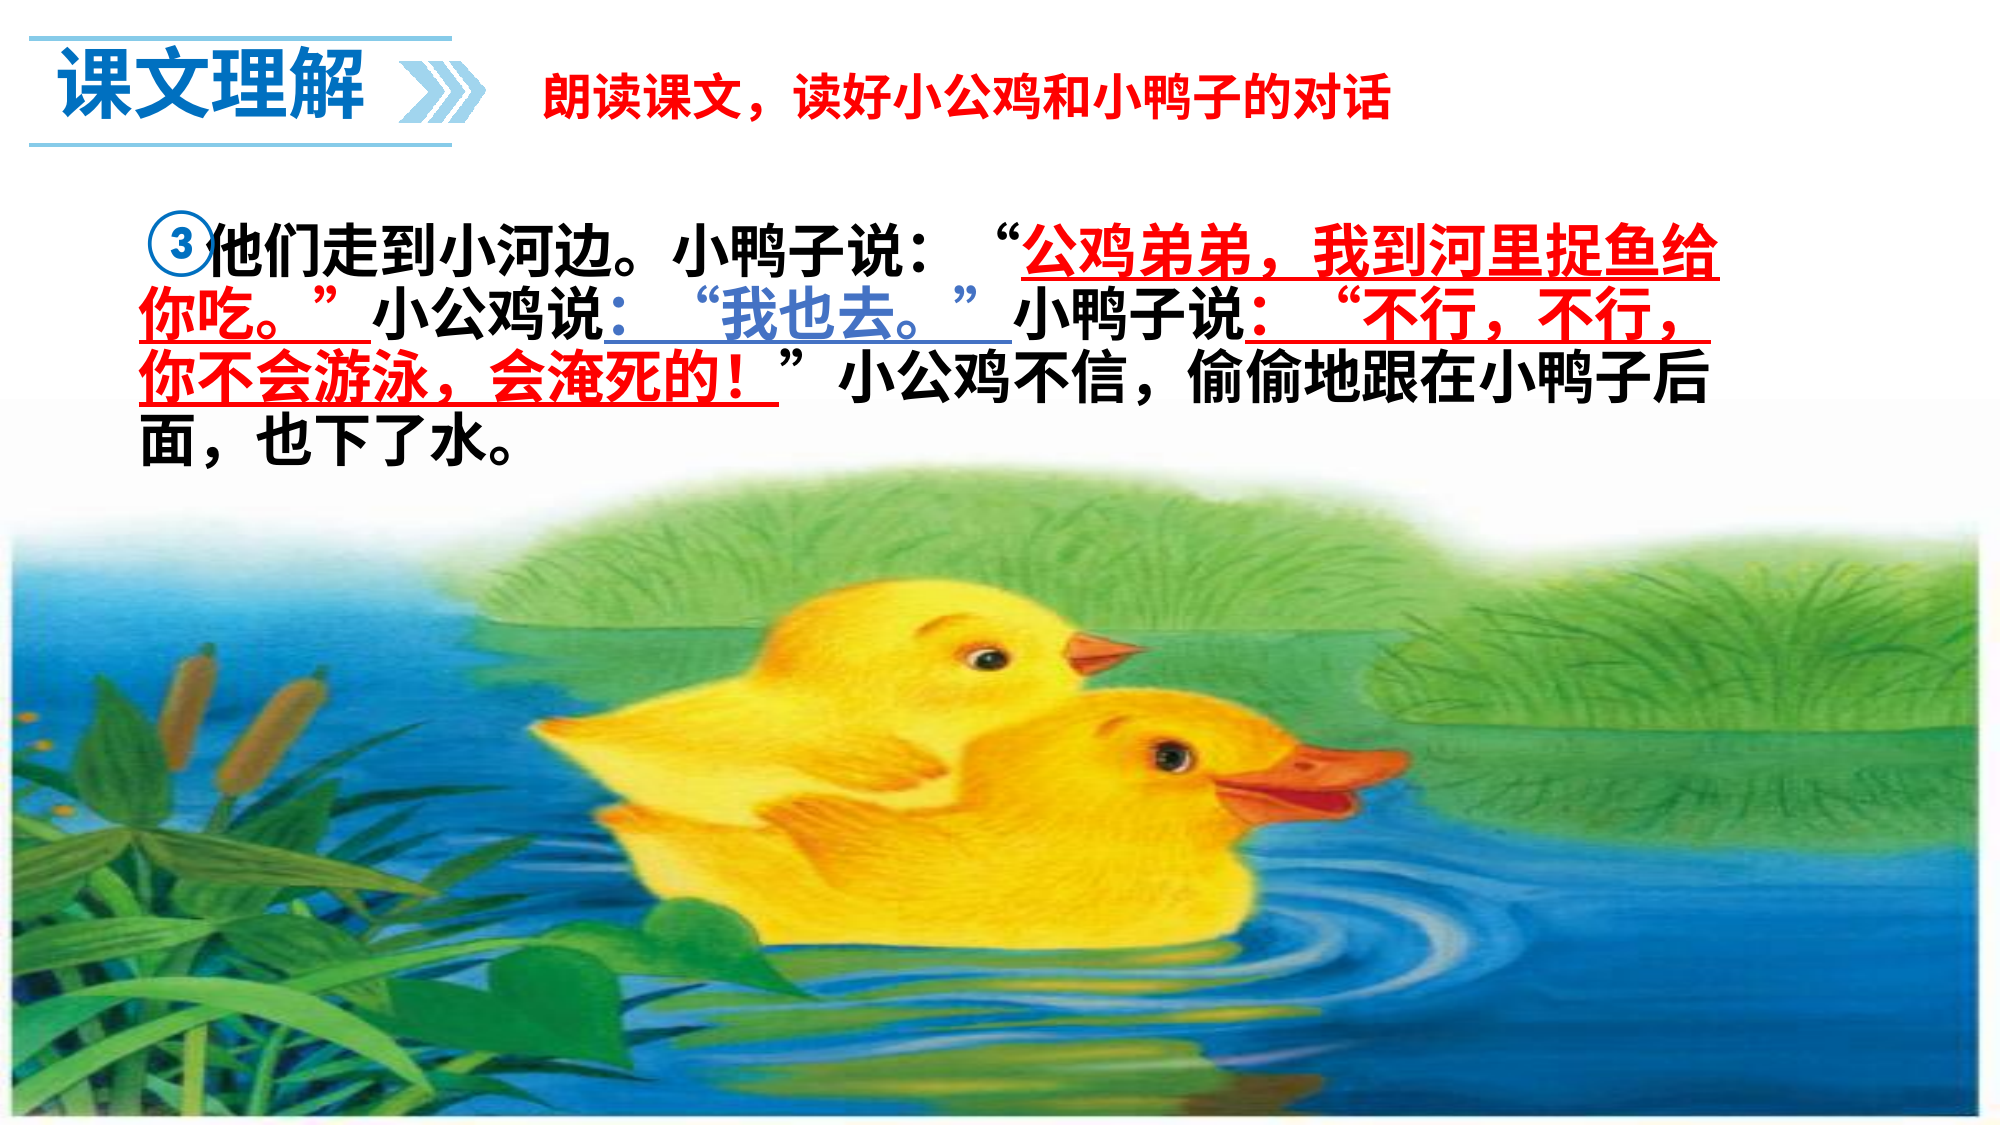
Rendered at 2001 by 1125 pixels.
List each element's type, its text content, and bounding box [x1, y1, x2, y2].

text_box 朗读课文，读好小公鸡和小鸭子的对话 [527, 58, 1897, 133]
picture [0, 399, 2000, 1125]
title 他们走到小河边。小鸭子说：“公鸡弟弟，我到河里捉鱼给你吃。”小公鸡说：“我也去。”小鸭子说：“不行，不行，你不会游泳，会淹死的！”小公鸡不信，偷偷地跟在小鸭子后面，也下了水。 [123, 178, 1781, 399]
text_box ③ [122, 190, 242, 286]
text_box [0, 27, 486, 147]
